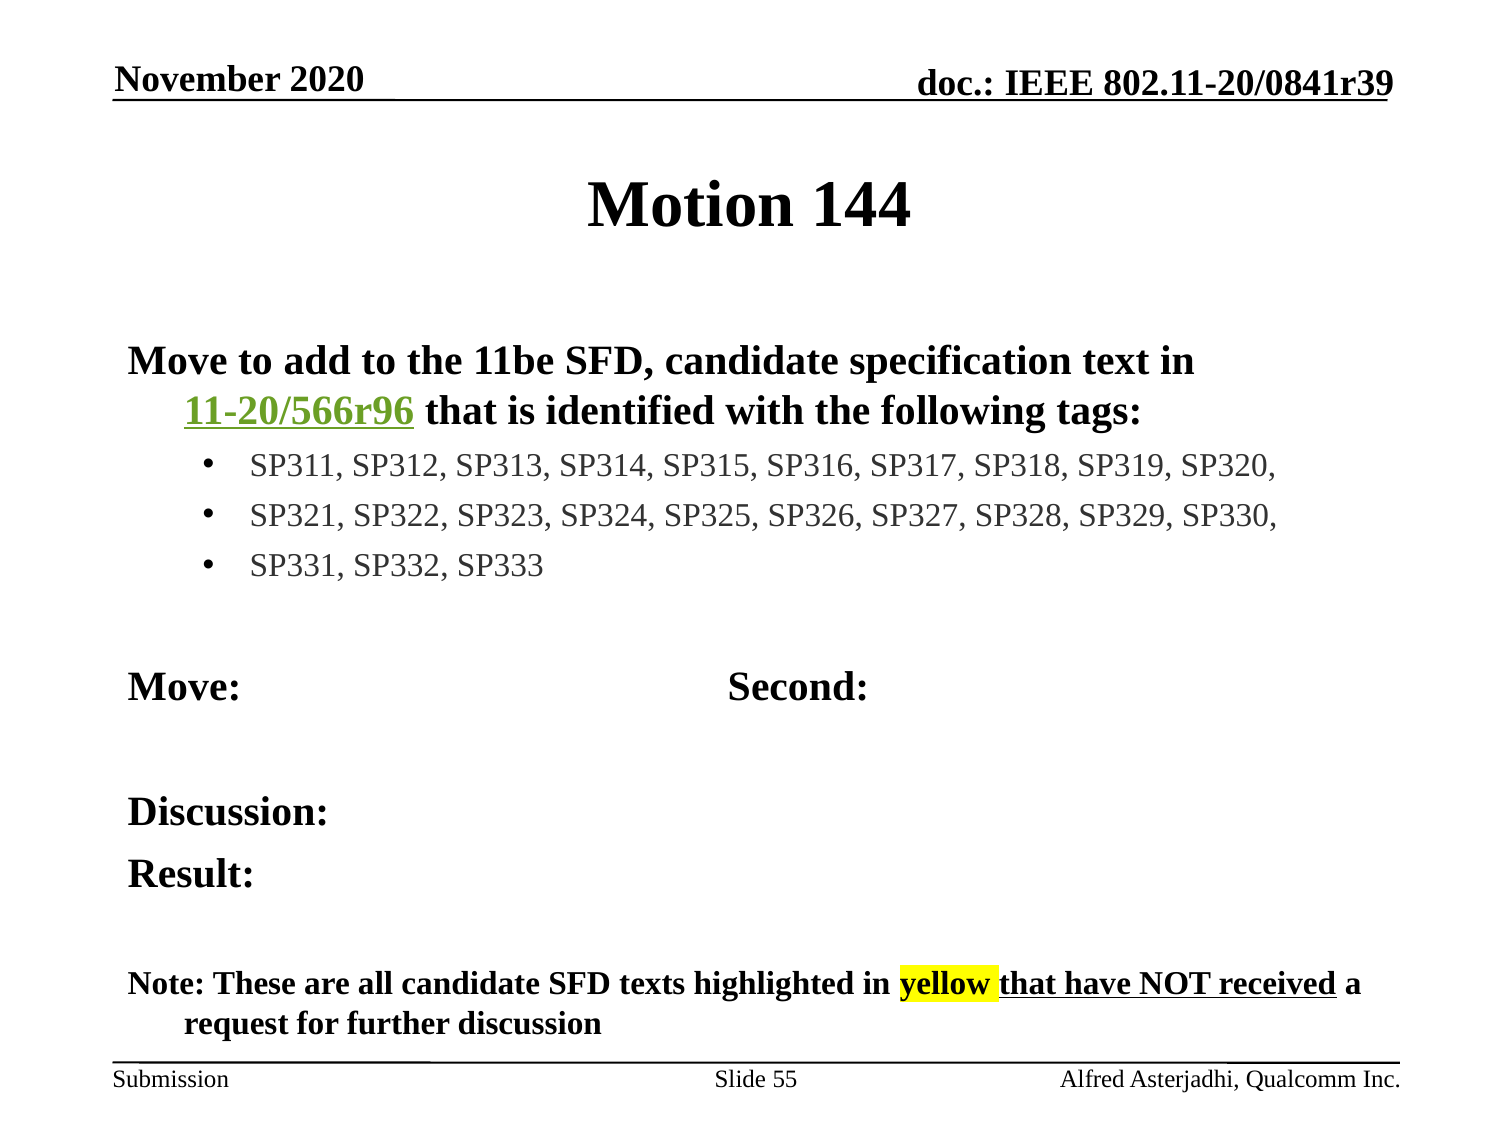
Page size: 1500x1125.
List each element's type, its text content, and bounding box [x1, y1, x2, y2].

slide_number Slide 55 [712, 1061, 800, 1123]
list Move to add to the 11be SFD, candidate specification text in 11-20/566r96 that is identified with the following tags: SP311, SP312, SP313, SP314, SP315, SP316, SP317, SP318, SP319, SP320, SP321, SP322, SP323, SP324, SP325, SP326, SP327, SP328, SP329, SP330, SP331, SP332, SP333 Move: Second: Discussion: Result: Note: These are all candidate SFD texts highlighted in yellow that have NOT received a request for further discussion [112, 324, 1388, 1000]
footer Alfred Asterjadhi, Qualcomm Inc. [878, 1061, 1402, 1093]
title Motion 144 [112, 112, 1388, 288]
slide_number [114, 54, 423, 100]
